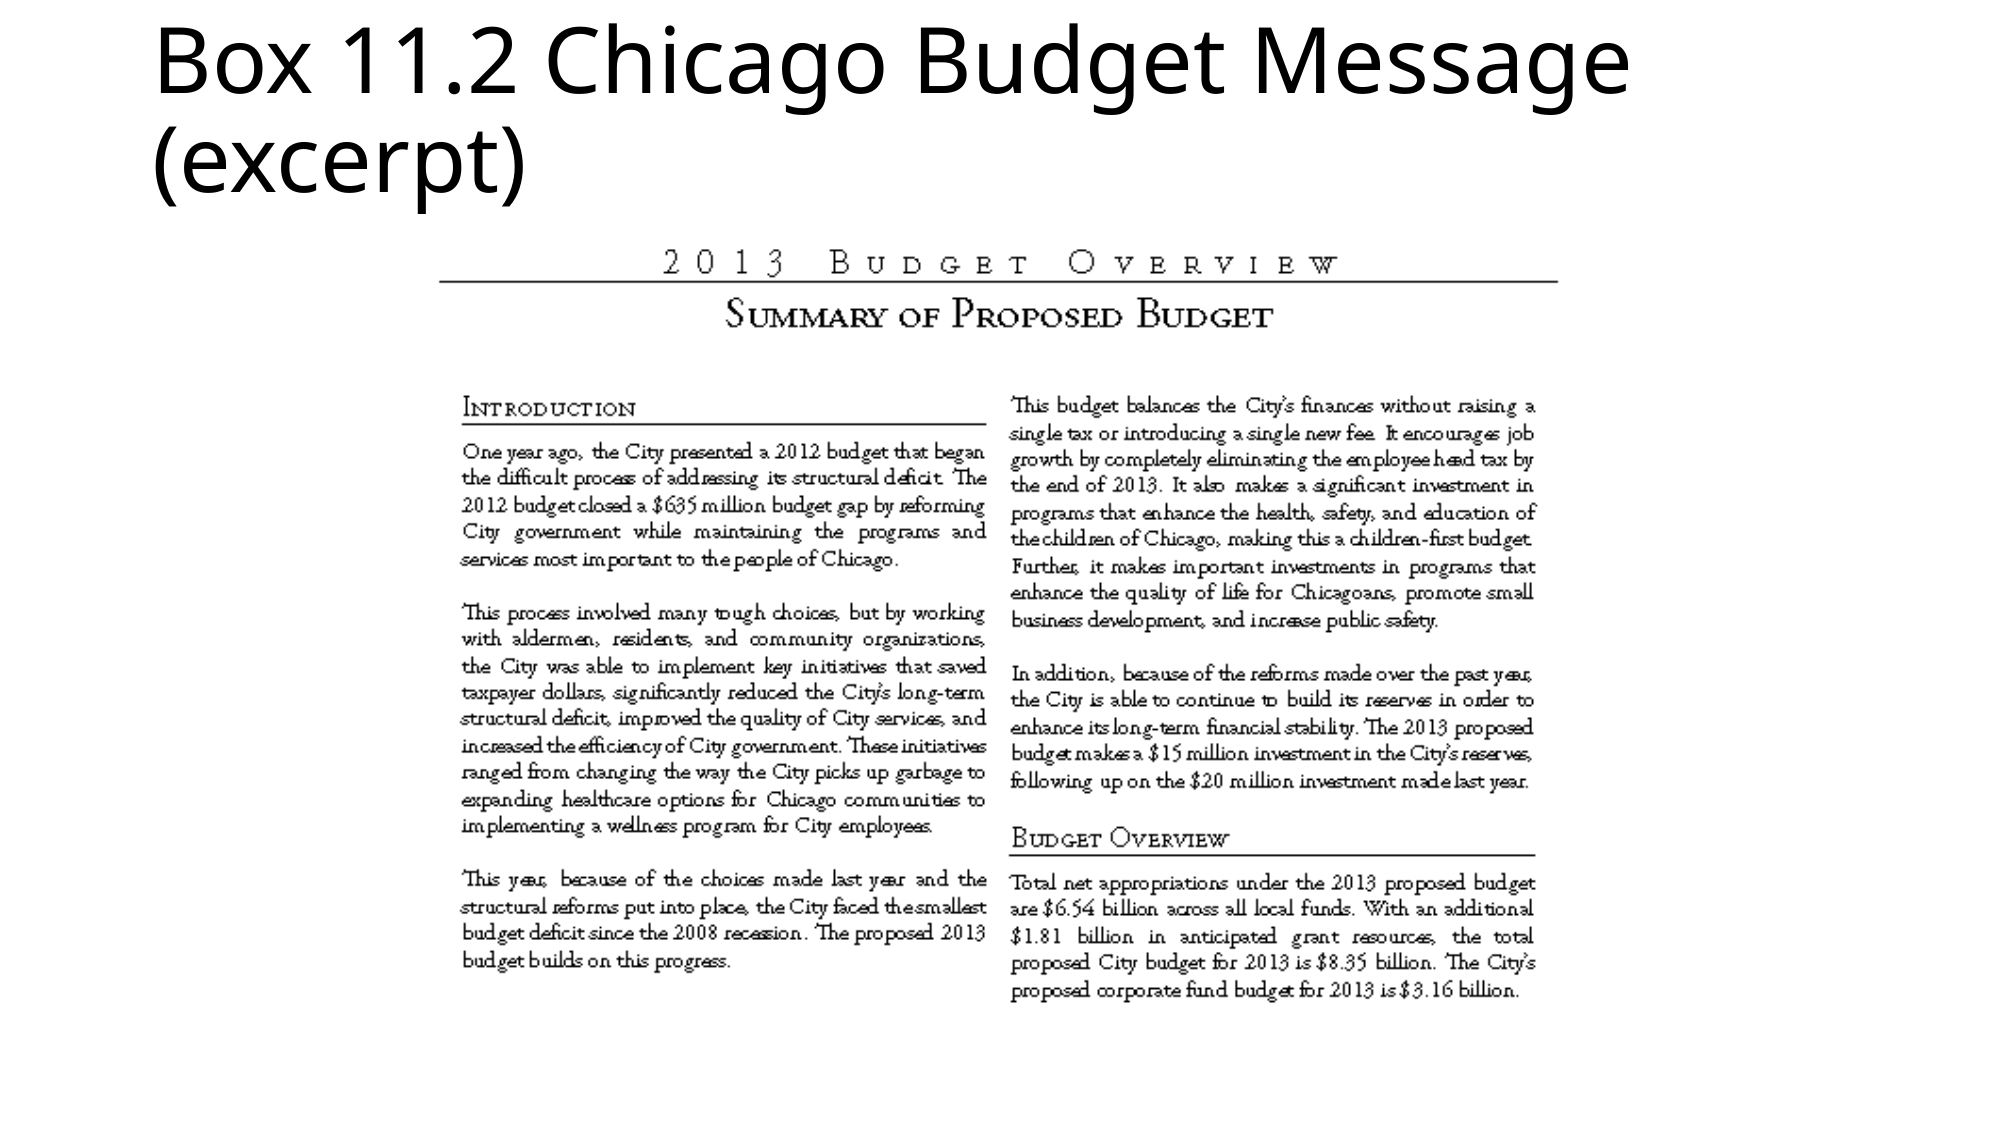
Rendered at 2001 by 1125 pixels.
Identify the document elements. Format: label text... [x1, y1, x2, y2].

title Box 11.2 Chicago Budget Message (excerpt) [137, 59, 1863, 278]
picture [368, 211, 1632, 1038]
